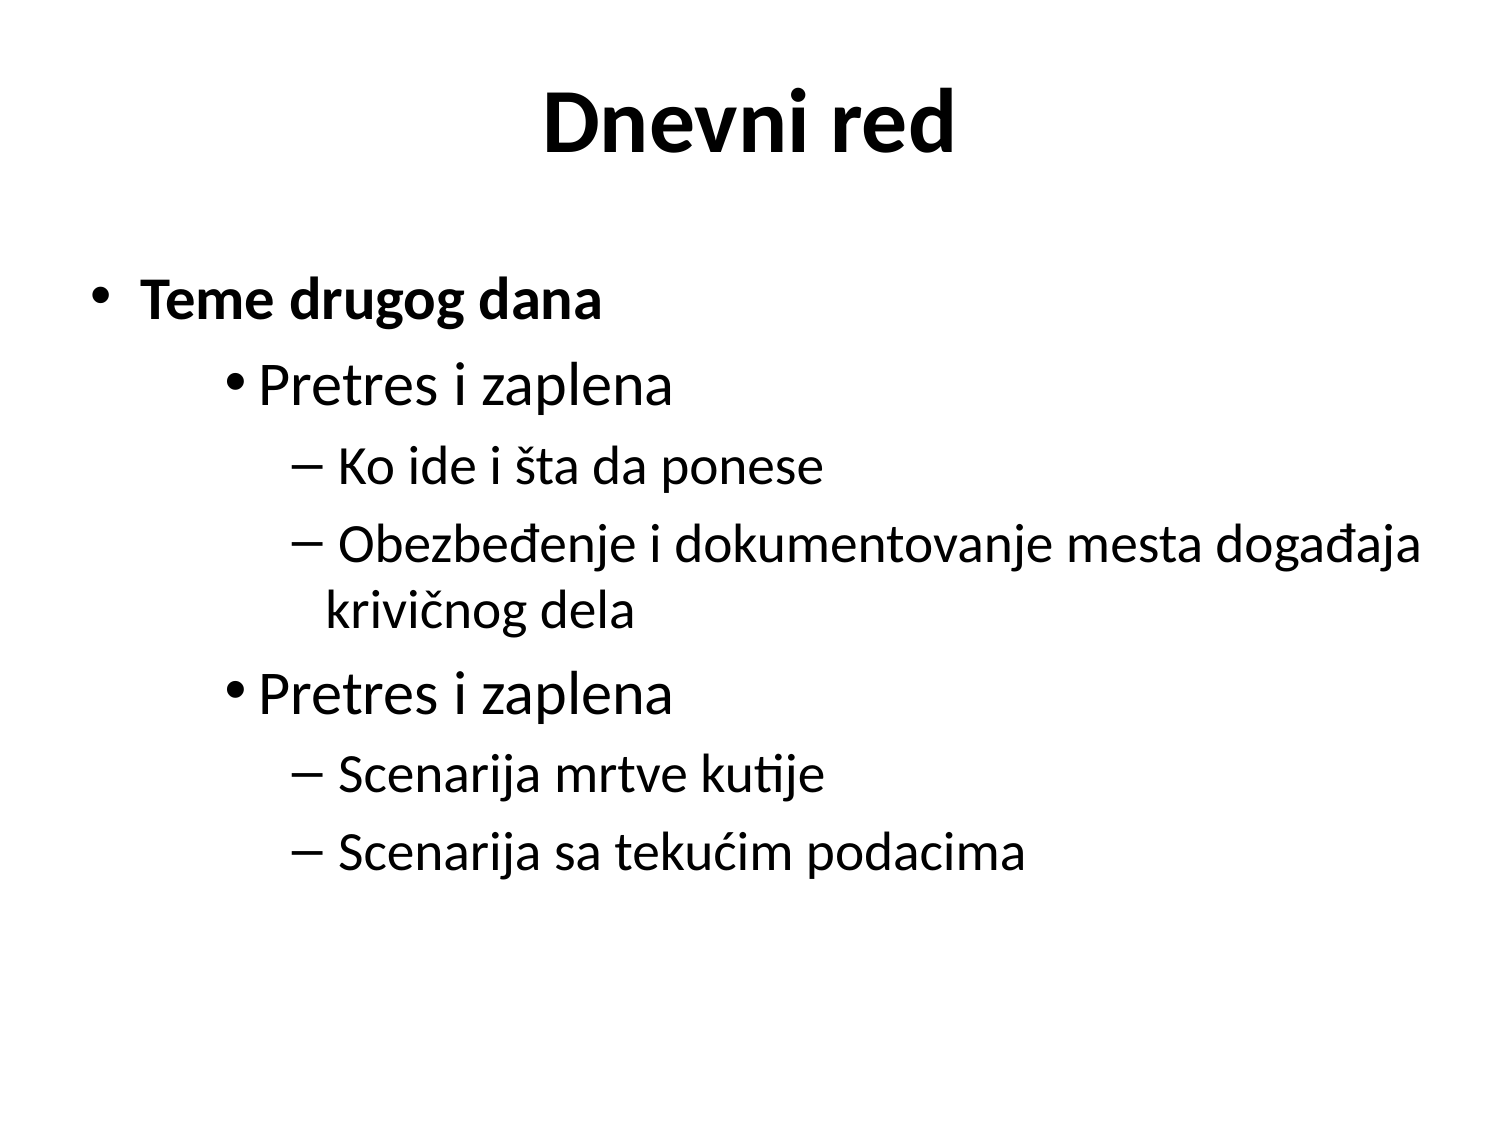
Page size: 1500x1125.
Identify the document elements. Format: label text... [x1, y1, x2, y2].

title Dnevni red [74, 44, 1426, 187]
list Teme drugog dana Pretres i zaplena Ko ide i šta da ponese Obezbeđenje i dokumentovanje mesta događaja krivičnog dela Pretres i zaplena Scenarija mrtve kutije Scenarija sa tekućim podacima [74, 250, 1472, 897]
